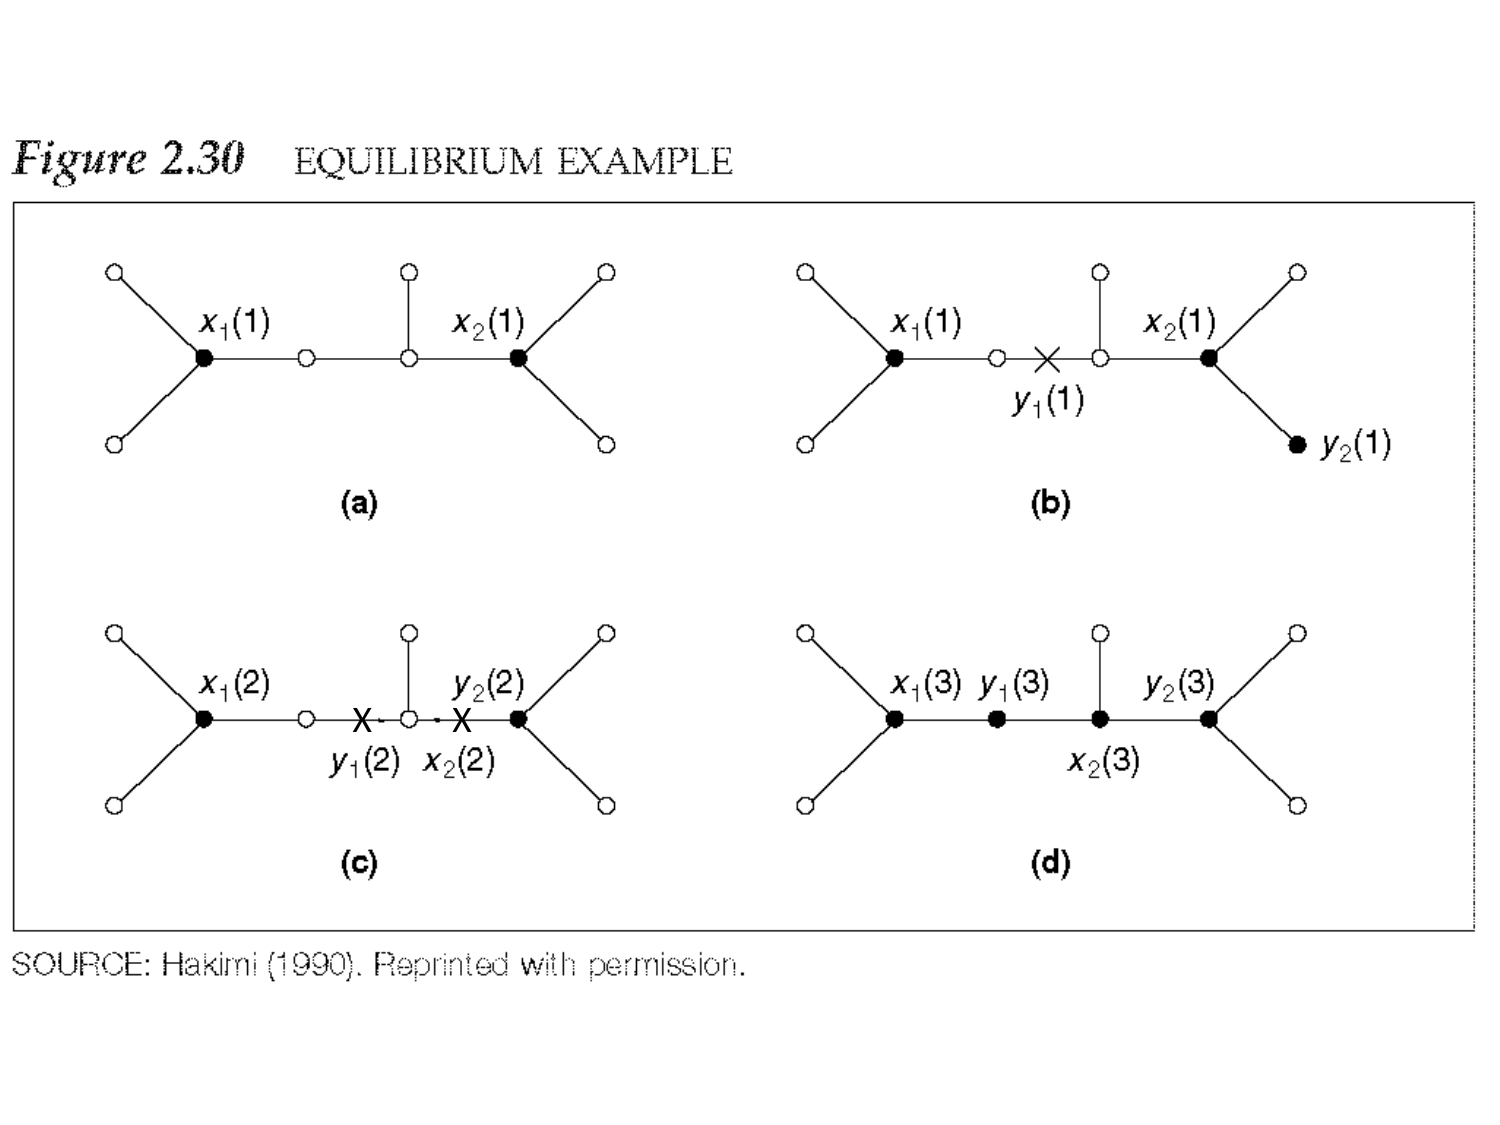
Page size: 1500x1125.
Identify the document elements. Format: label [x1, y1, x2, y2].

picture [0, 122, 1500, 1003]
